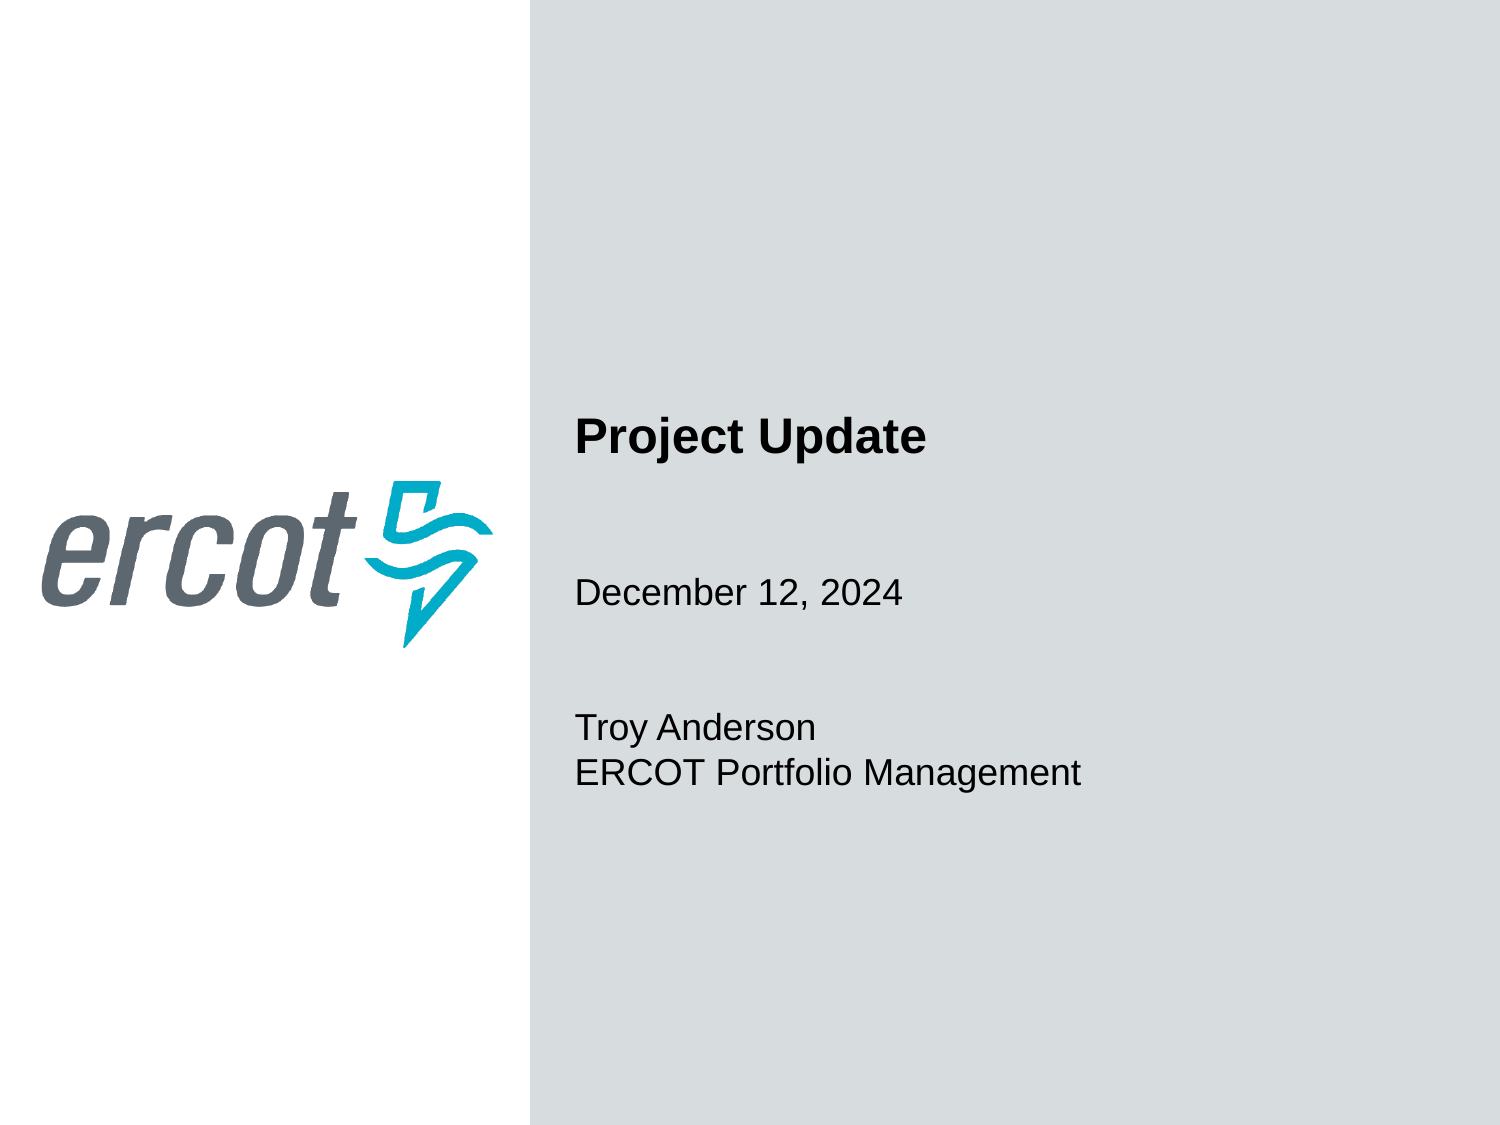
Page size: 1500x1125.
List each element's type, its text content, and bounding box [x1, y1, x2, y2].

picture [32, 471, 501, 654]
text_box Project Update December 12, 2024 Troy Anderson ERCOT Portfolio Management [559, 395, 1486, 801]
